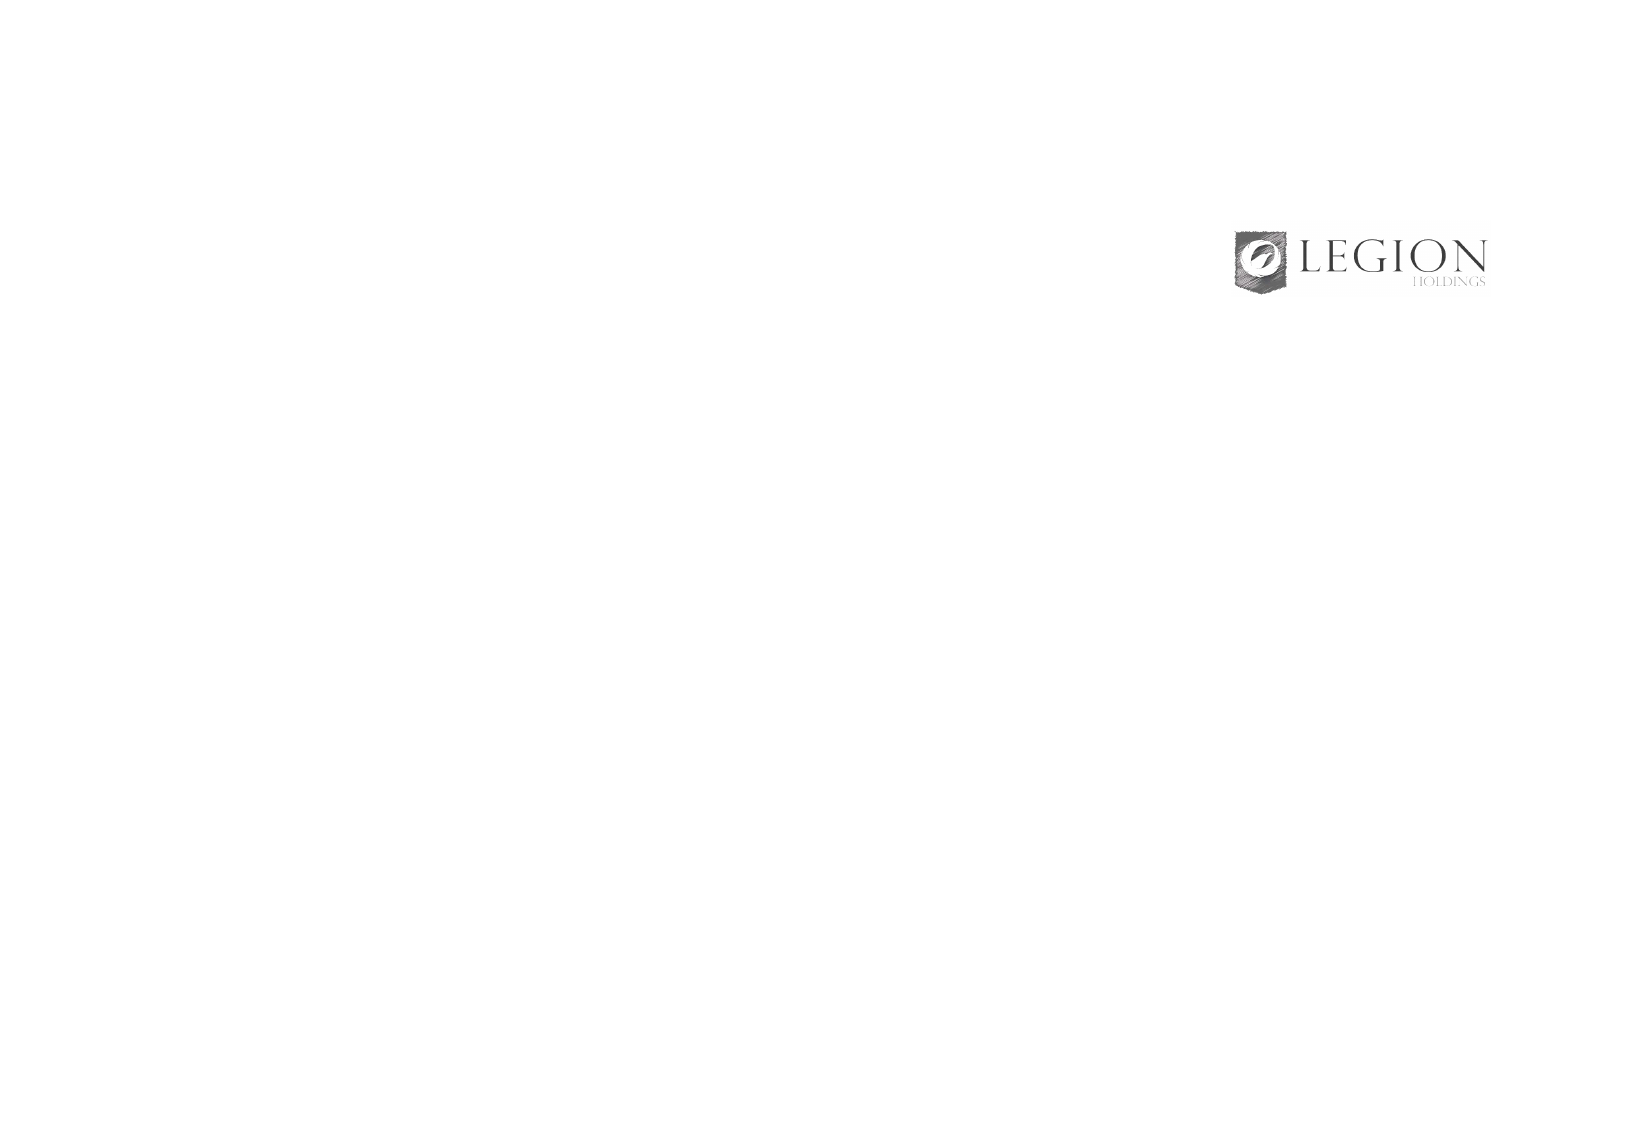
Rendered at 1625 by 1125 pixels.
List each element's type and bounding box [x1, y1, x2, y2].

picture [1231, 220, 1491, 297]
